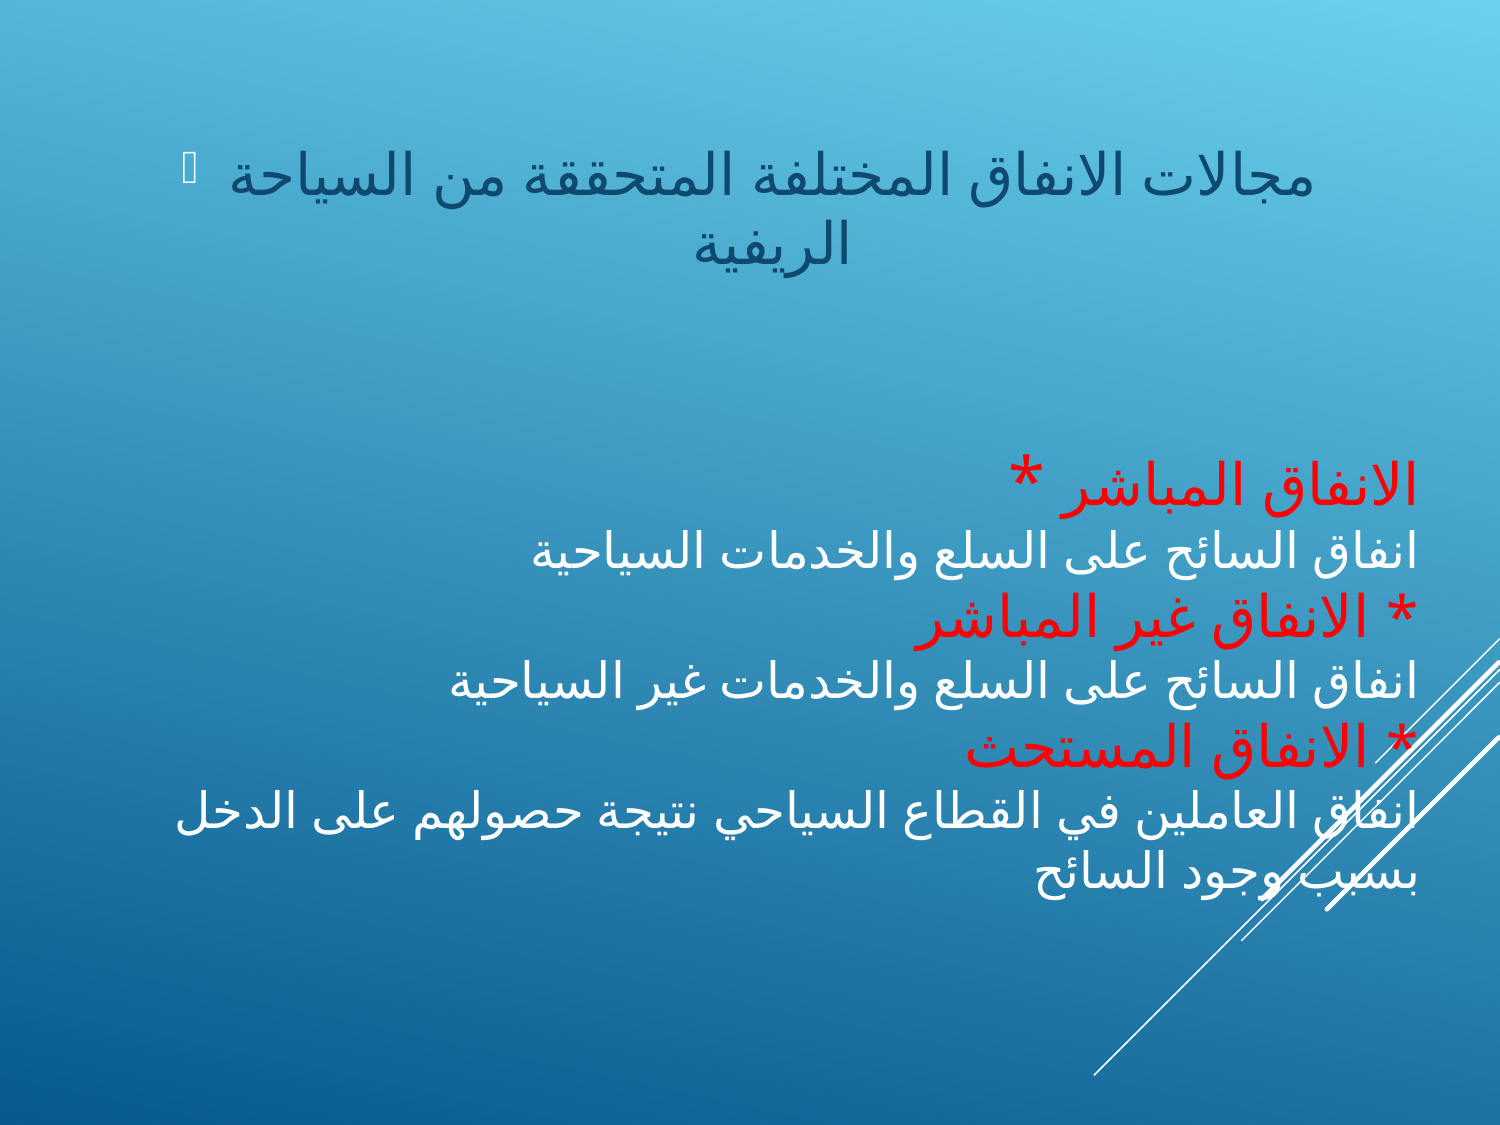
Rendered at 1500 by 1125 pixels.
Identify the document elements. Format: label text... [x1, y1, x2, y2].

title * الانفاق المباشر انفاق السائح على السلع والخدمات السياحية * الانفاق غير المباشر انفاق السائح على السلع والخدمات غير السياحية * الانفاق المستحث انفاق العاملين في القطاع السياحي نتيجة حصولهم على الدخل بسبب وجود السائح [87, 349, 1436, 988]
list مجالات الانفاق المختلفة المتحققة من السياحة الريفية [87, 87, 1412, 327]
